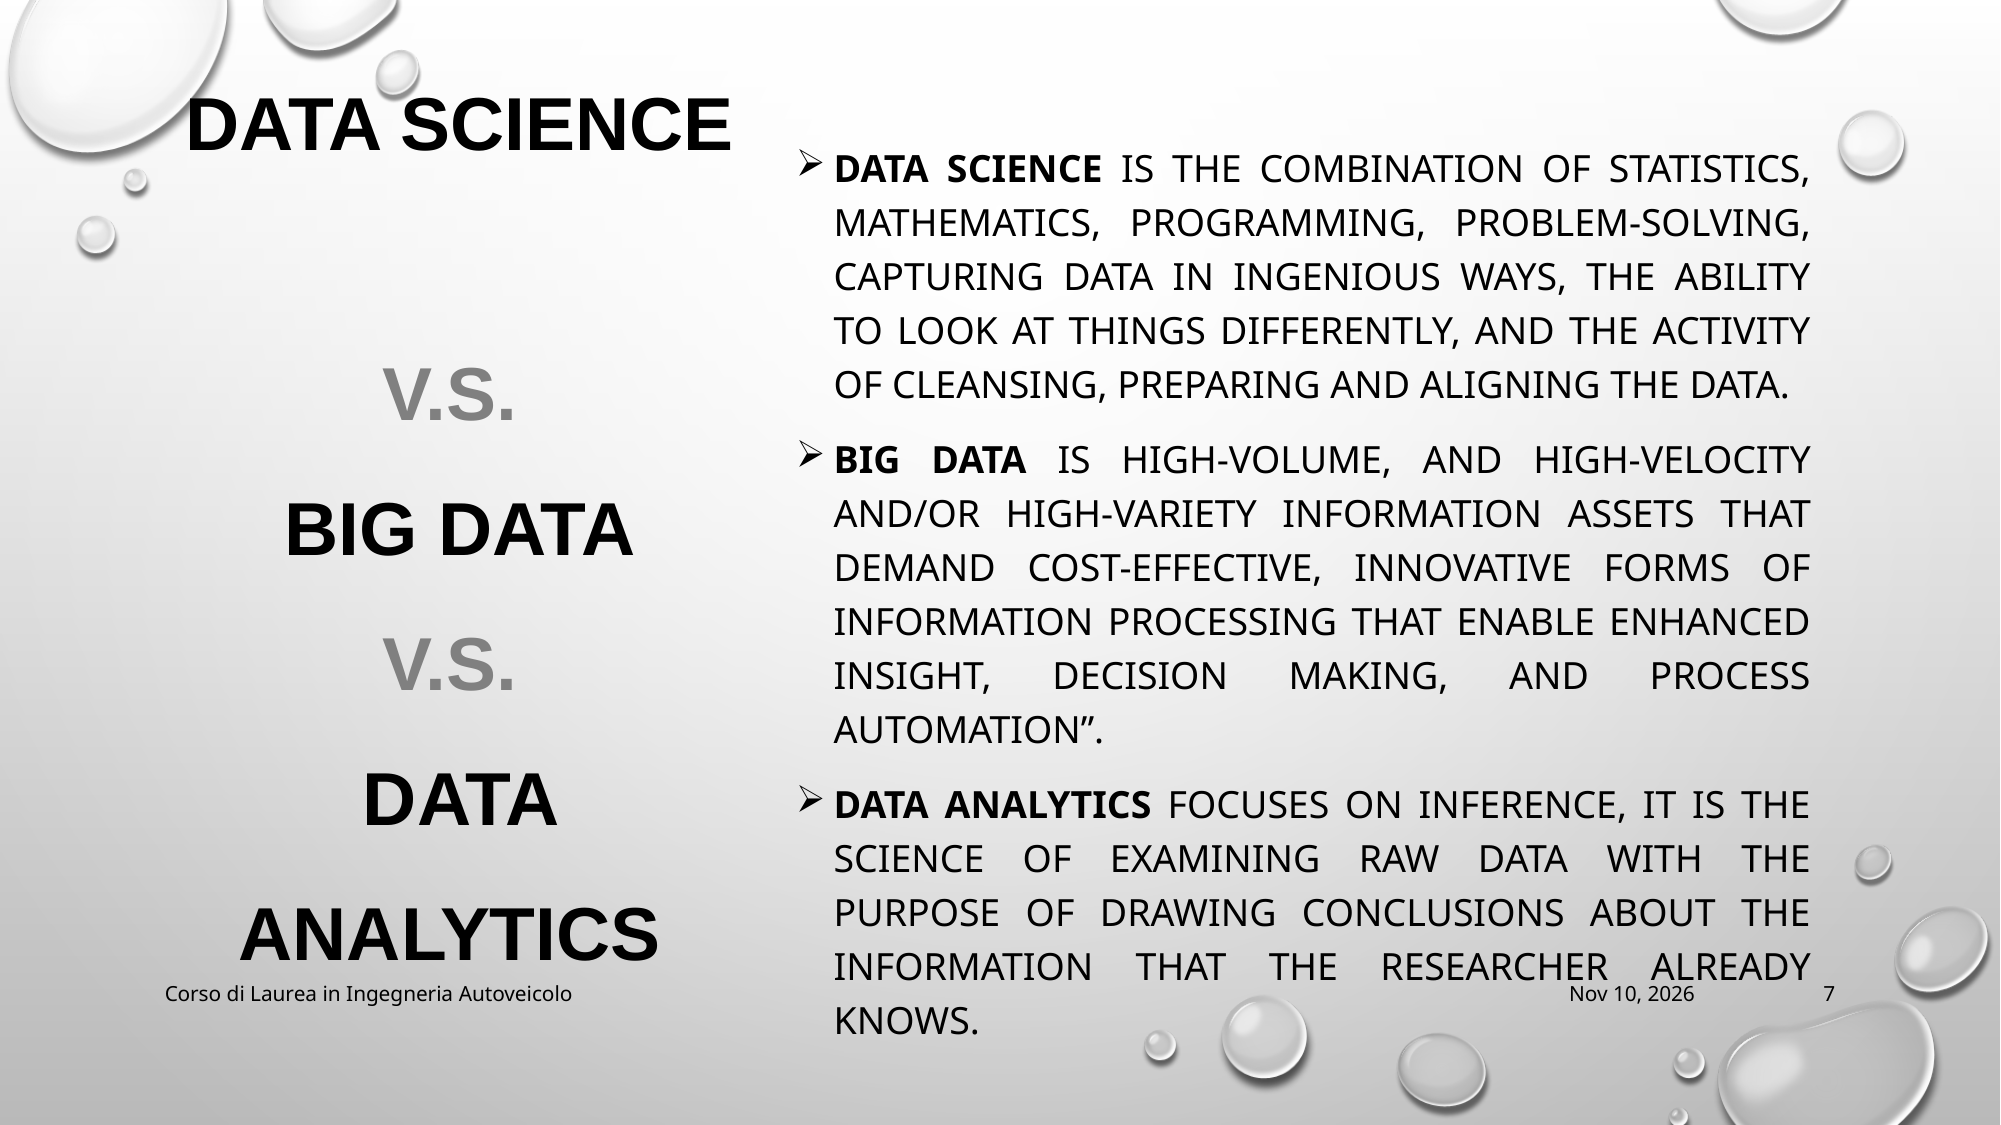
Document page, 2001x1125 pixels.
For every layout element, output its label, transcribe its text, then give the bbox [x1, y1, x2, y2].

footer Corso di Laurea in Ingegneria Autoveicolo [149, 965, 1245, 1025]
slide_number 7 [1724, 965, 1851, 1025]
picture [0, 0, 2000, 1125]
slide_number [1259, 965, 1710, 1025]
title DATA SCIENCE V.S. BIG DATA V.S. DATA ANALYTICS [167, 98, 753, 908]
list DATA SCIENCE IS THE COMBINATION OF STATISTICS, MATHEMATICS, PROGRAMMING, PROBLEM-SOLVING, CAPTURING DATA IN INGENIOUS WAYS, THE ABILITY TO LOOK AT THINGS DIFFERENTLY, AND THE ACTIVITY OF CLEANSING, PREPARING AND ALIGNING THE DATA. BIG DATA IS HIGH-VOLUME, AND HIGH-VELOCITY AND/OR HIGH-VARIETY INFORMATION ASSETS THAT DEMAND COST-EFFECTIVE, INNOVATIVE FORMS OF INFORMATION PROCESSING THAT ENABLE ENHANCED INSIGHT, DECISION MAKING, AND PROCESS AUTOMATION”. DATA ANALYTICS FOCUSES ON INFERENCE, IT IS THE SCIENCE OF EXAMINING RAW DATA WITH THE PURPOSE OF DRAWING CONCLUSIONS ABOUT THE INFORMATION THAT THE RESEARCHER ALREADY KNOWS. [781, 128, 1827, 995]
